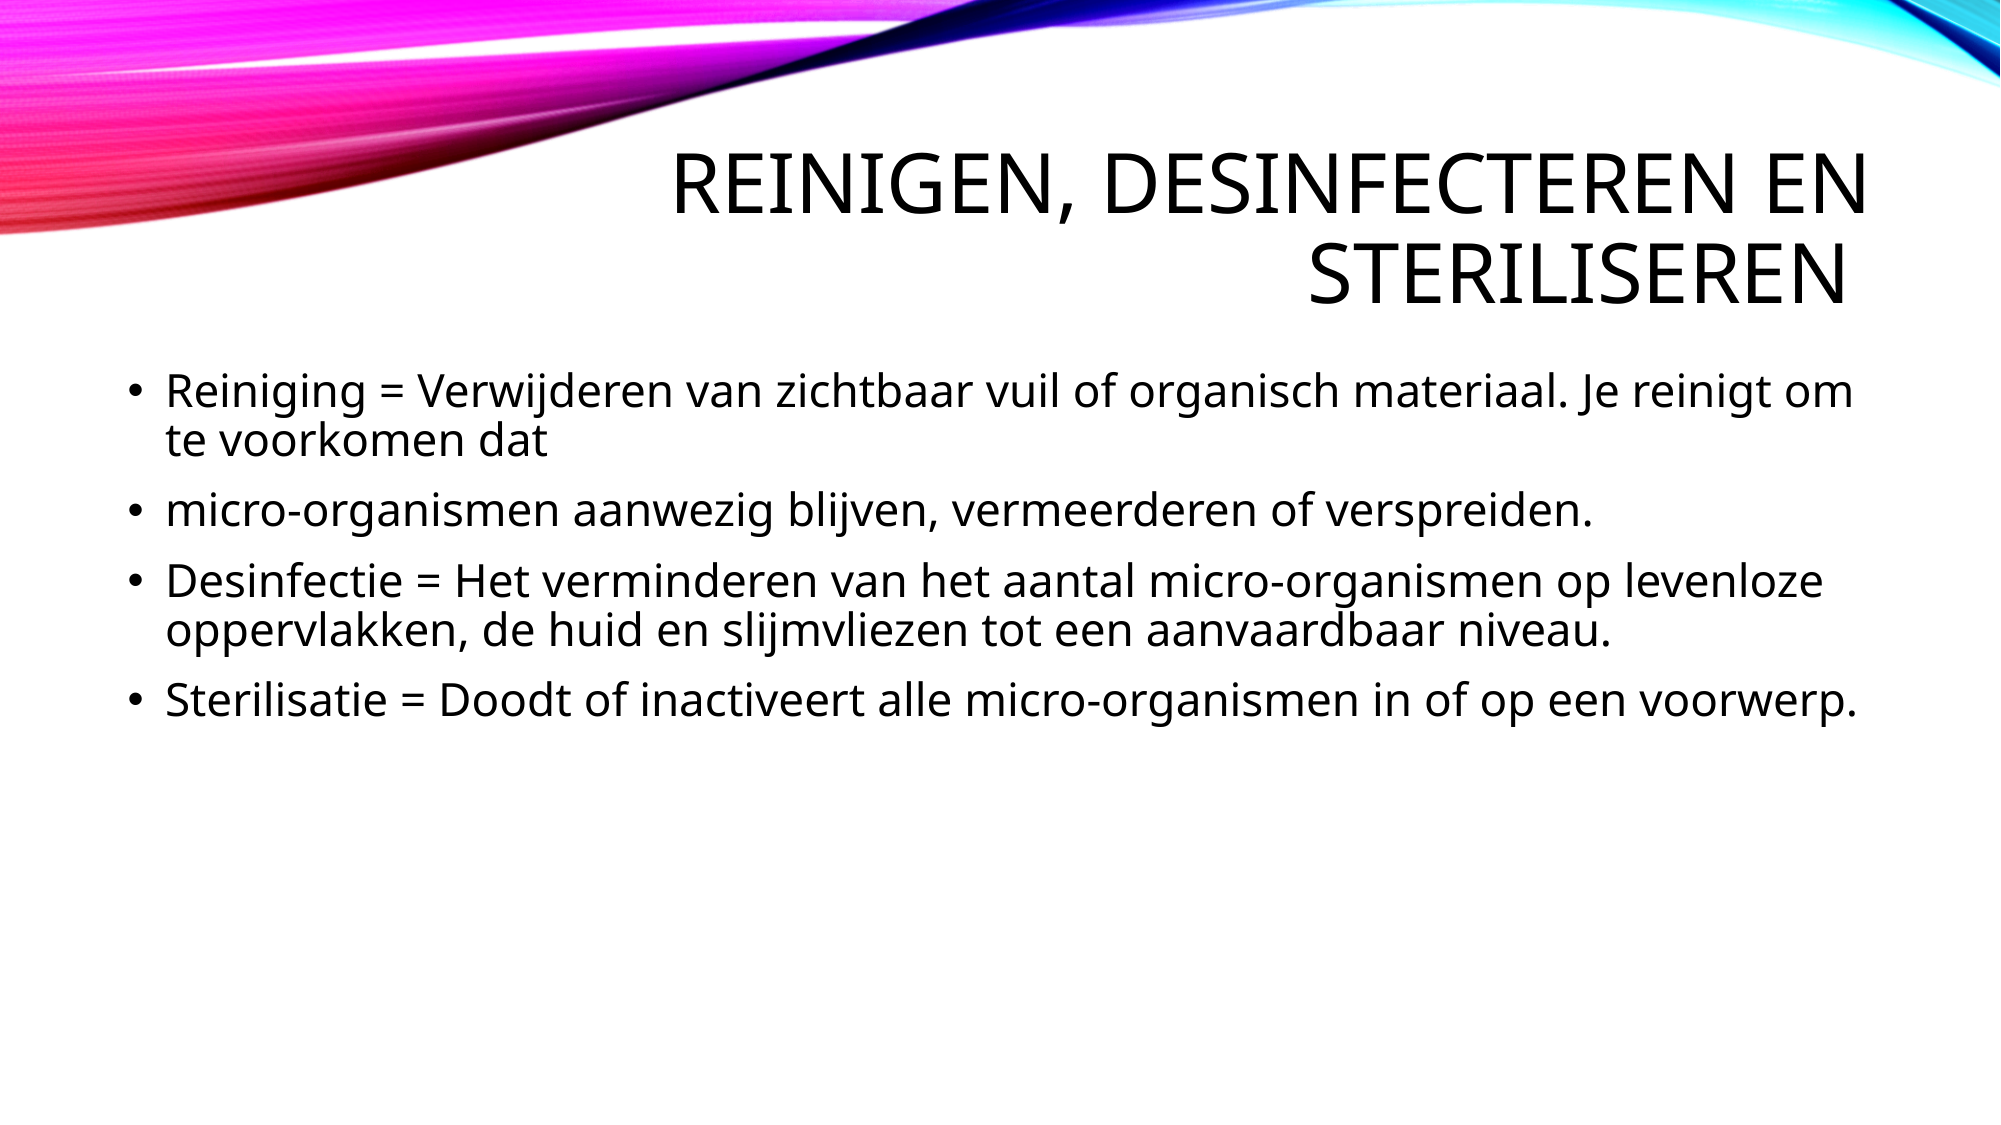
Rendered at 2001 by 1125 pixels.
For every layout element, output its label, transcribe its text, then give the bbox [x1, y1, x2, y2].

title Reinigen, desinfecteren en steriliseren [474, 125, 1888, 338]
picture [1910, 0, 2000, 45]
picture [1890, 0, 2000, 75]
picture [0, 0, 2000, 237]
list Reiniging = Verwijderen van zichtbaar vuil of organisch materiaal. Je reinigt om te voorkomen dat micro-organismen aanwezig blijven, vermeerderen of verspreiden. Desinfectie = Het verminderen van het aantal micro-organismen op levenloze oppervlakken, de huid en slijmvliezen tot een aanvaardbaar niveau. Sterilisatie = Doodt of inactiveert alle micro-organismen in of op een voorwerp. [112, 360, 1888, 1021]
